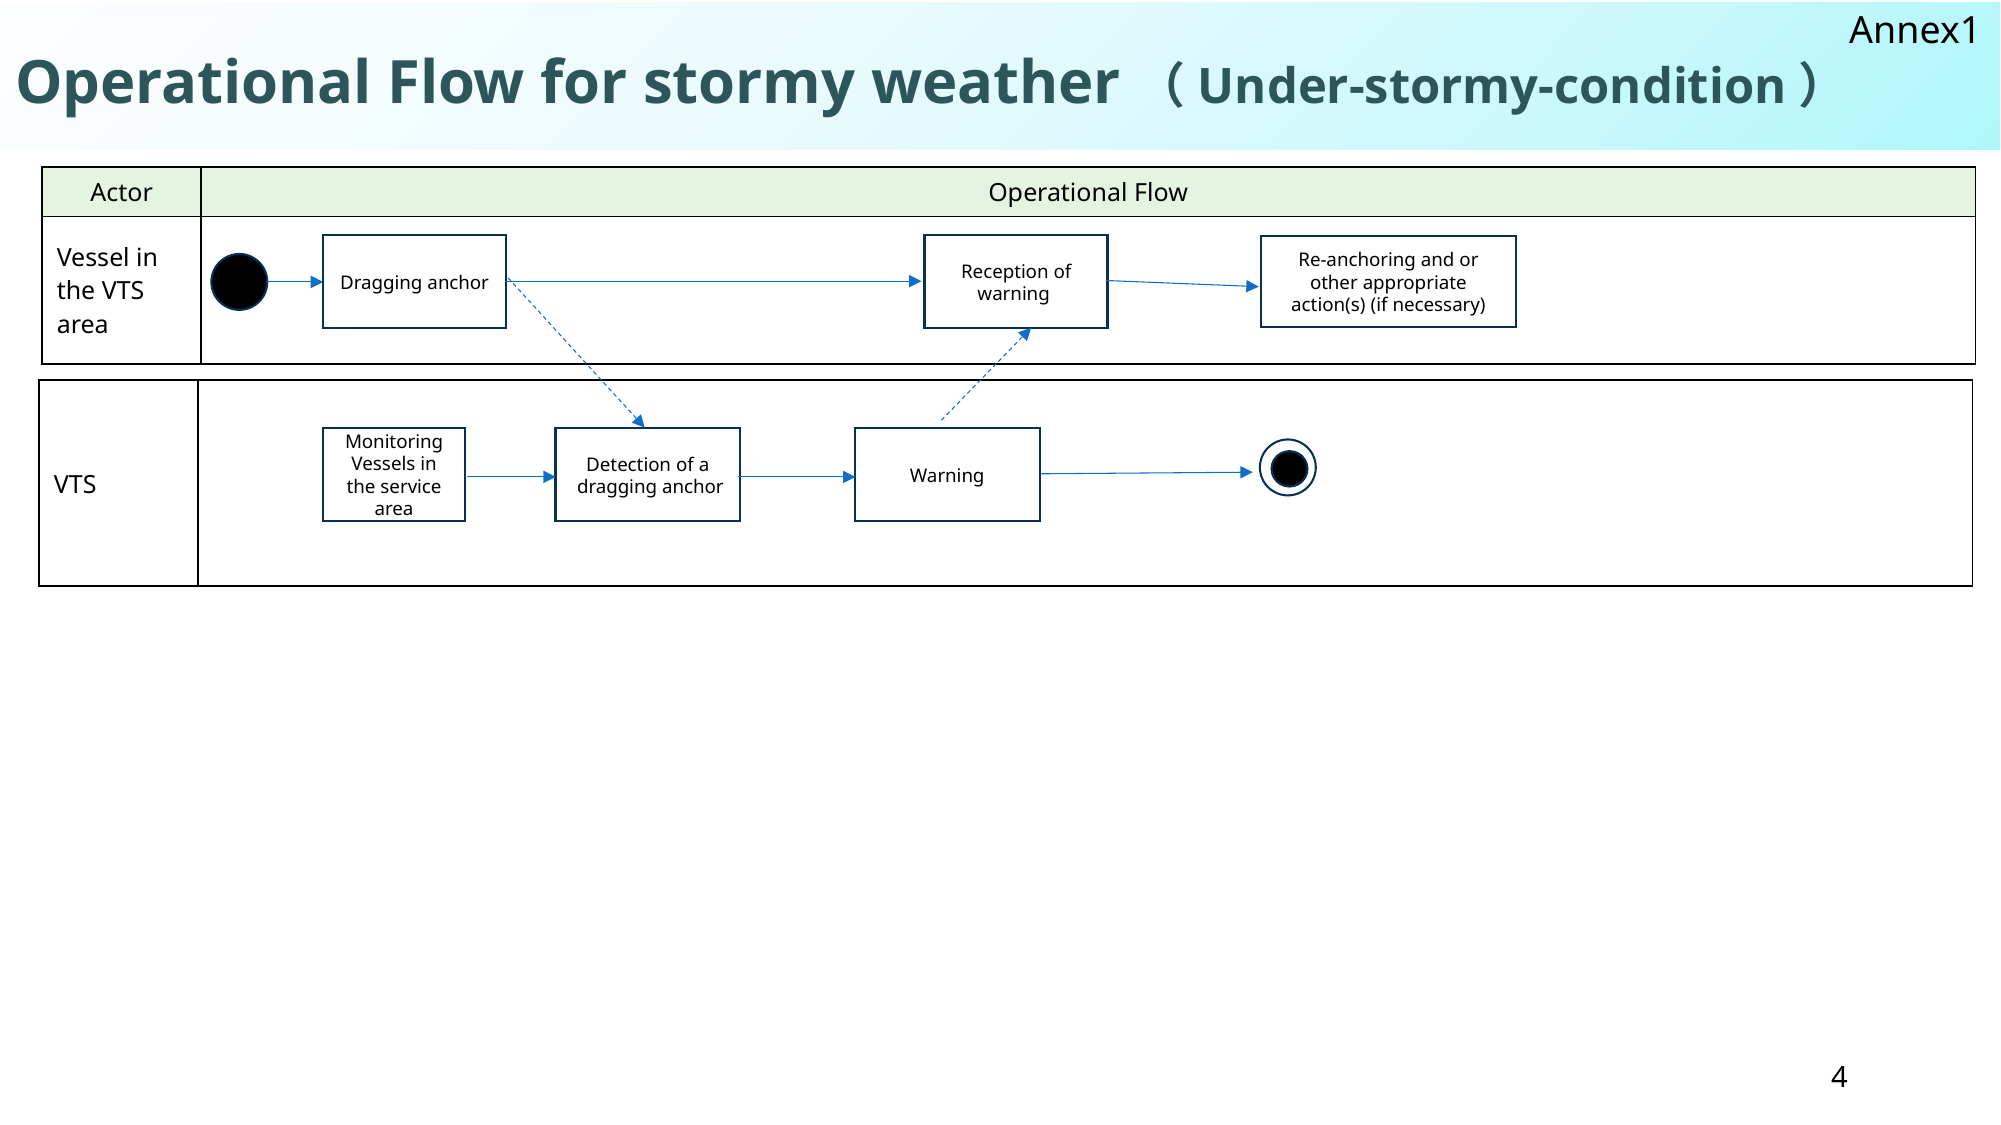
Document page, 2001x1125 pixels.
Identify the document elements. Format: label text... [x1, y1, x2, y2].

table_header Operational Flow [202, 168, 1975, 216]
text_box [941, 327, 1032, 421]
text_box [508, 277, 645, 281]
text_box Warning [854, 427, 1041, 522]
table_header VTS [40, 381, 197, 585]
text_box Reception of warning [923, 234, 1109, 329]
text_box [508, 282, 645, 428]
table_header Actor [43, 168, 200, 216]
text_box Detection of a dragging anchor [554, 427, 741, 522]
title Operational Flow for stormy weather（Under-stormy-condition） [0, 30, 2000, 133]
text_box [210, 252, 269, 311]
table_cell Vessel in the VTS area [43, 217, 200, 363]
text_box Dragging anchor [322, 234, 507, 329]
text_box Re-anchoring and or other appropriate action(s) (if necessary) [1260, 235, 1517, 328]
text_box [1270, 450, 1309, 488]
table_cell [202, 217, 1975, 363]
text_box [1106, 280, 1259, 287]
text_box [1258, 438, 1317, 497]
table_header [199, 381, 1972, 585]
text_box Monitoring Vessels in the service area [322, 427, 466, 522]
